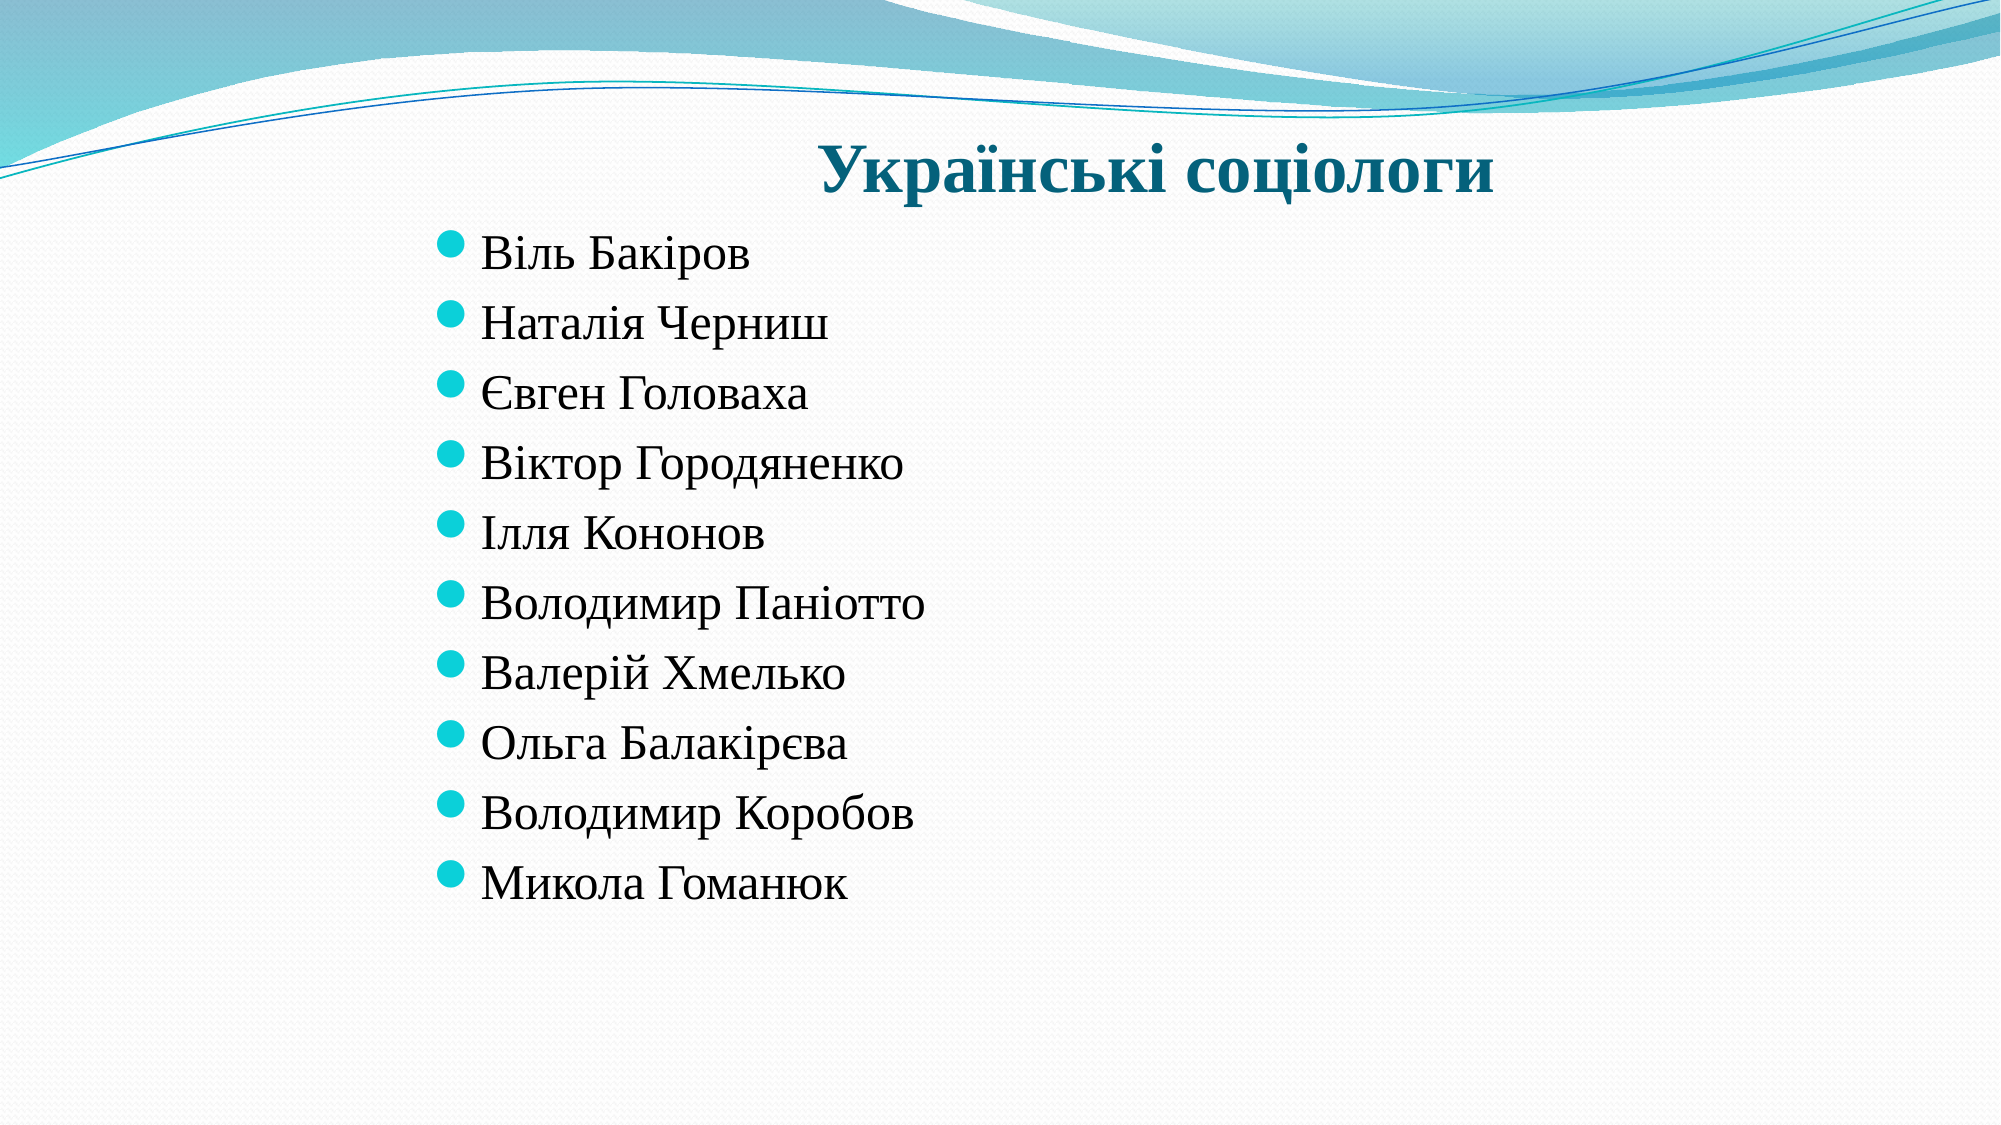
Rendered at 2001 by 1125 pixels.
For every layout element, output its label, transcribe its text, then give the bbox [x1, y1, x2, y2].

list Віль Бакіров Наталія Черниш Євген Головаха Віктор Городяненко Ілля Кононов Володимир Паніотто Валерій Хмелько Ольга Балакірєва Володимир Коробов Микола Гоманюк [418, 212, 1881, 1030]
title Українські соціологи [425, 102, 1888, 207]
